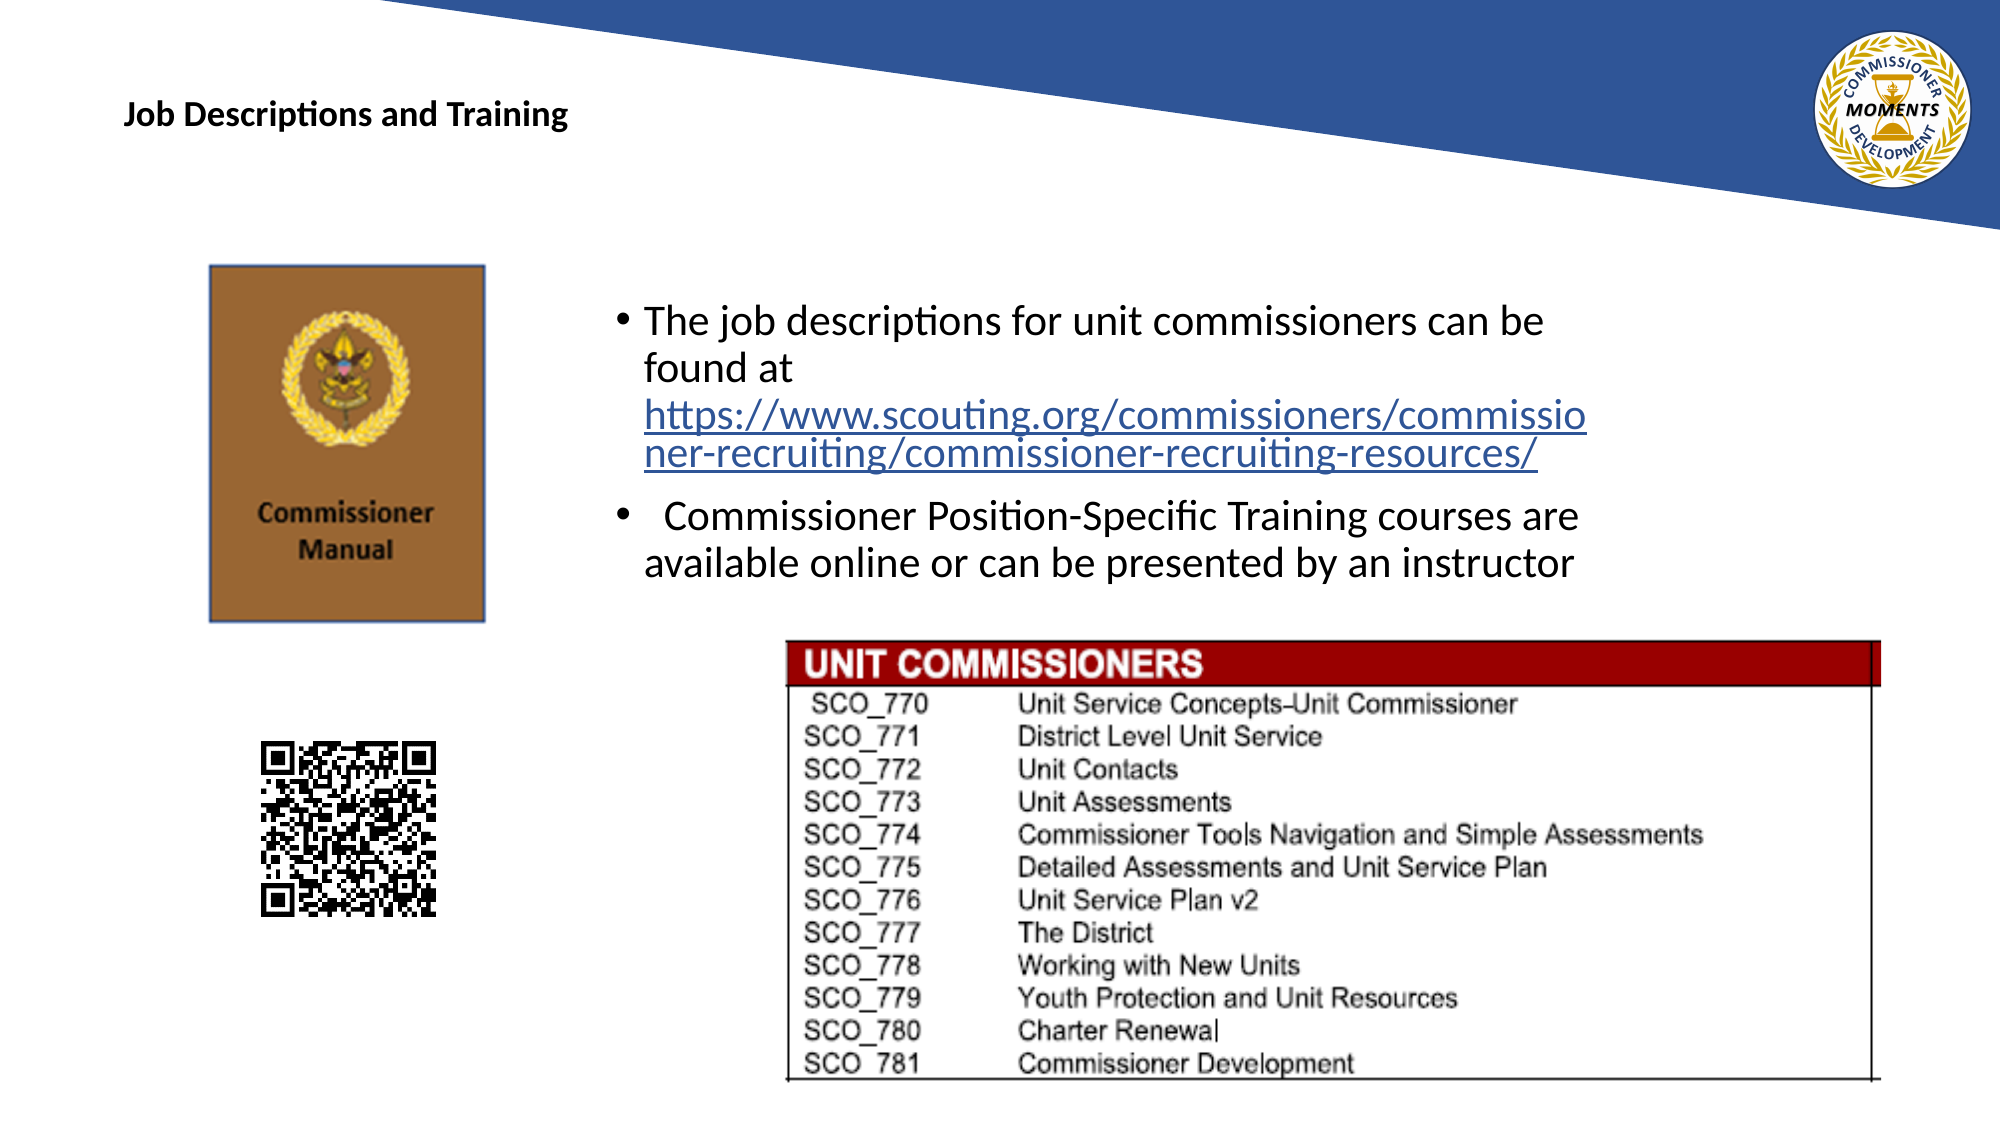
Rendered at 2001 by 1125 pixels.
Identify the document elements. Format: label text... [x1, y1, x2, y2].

picture [1813, 30, 1972, 189]
picture [179, 220, 517, 652]
picture [250, 730, 446, 927]
picture [770, 618, 1882, 1104]
text_box The job descriptions for unit commissioners can be found at https://www.scouting.org/commissioners/commissioner-recruiting/commissioner-recruiting-resources/ Commissioner Position-Specific Training courses are available online or can be presented by an instructor [600, 289, 1615, 626]
title Job Descriptions and Training [108, 86, 1093, 142]
